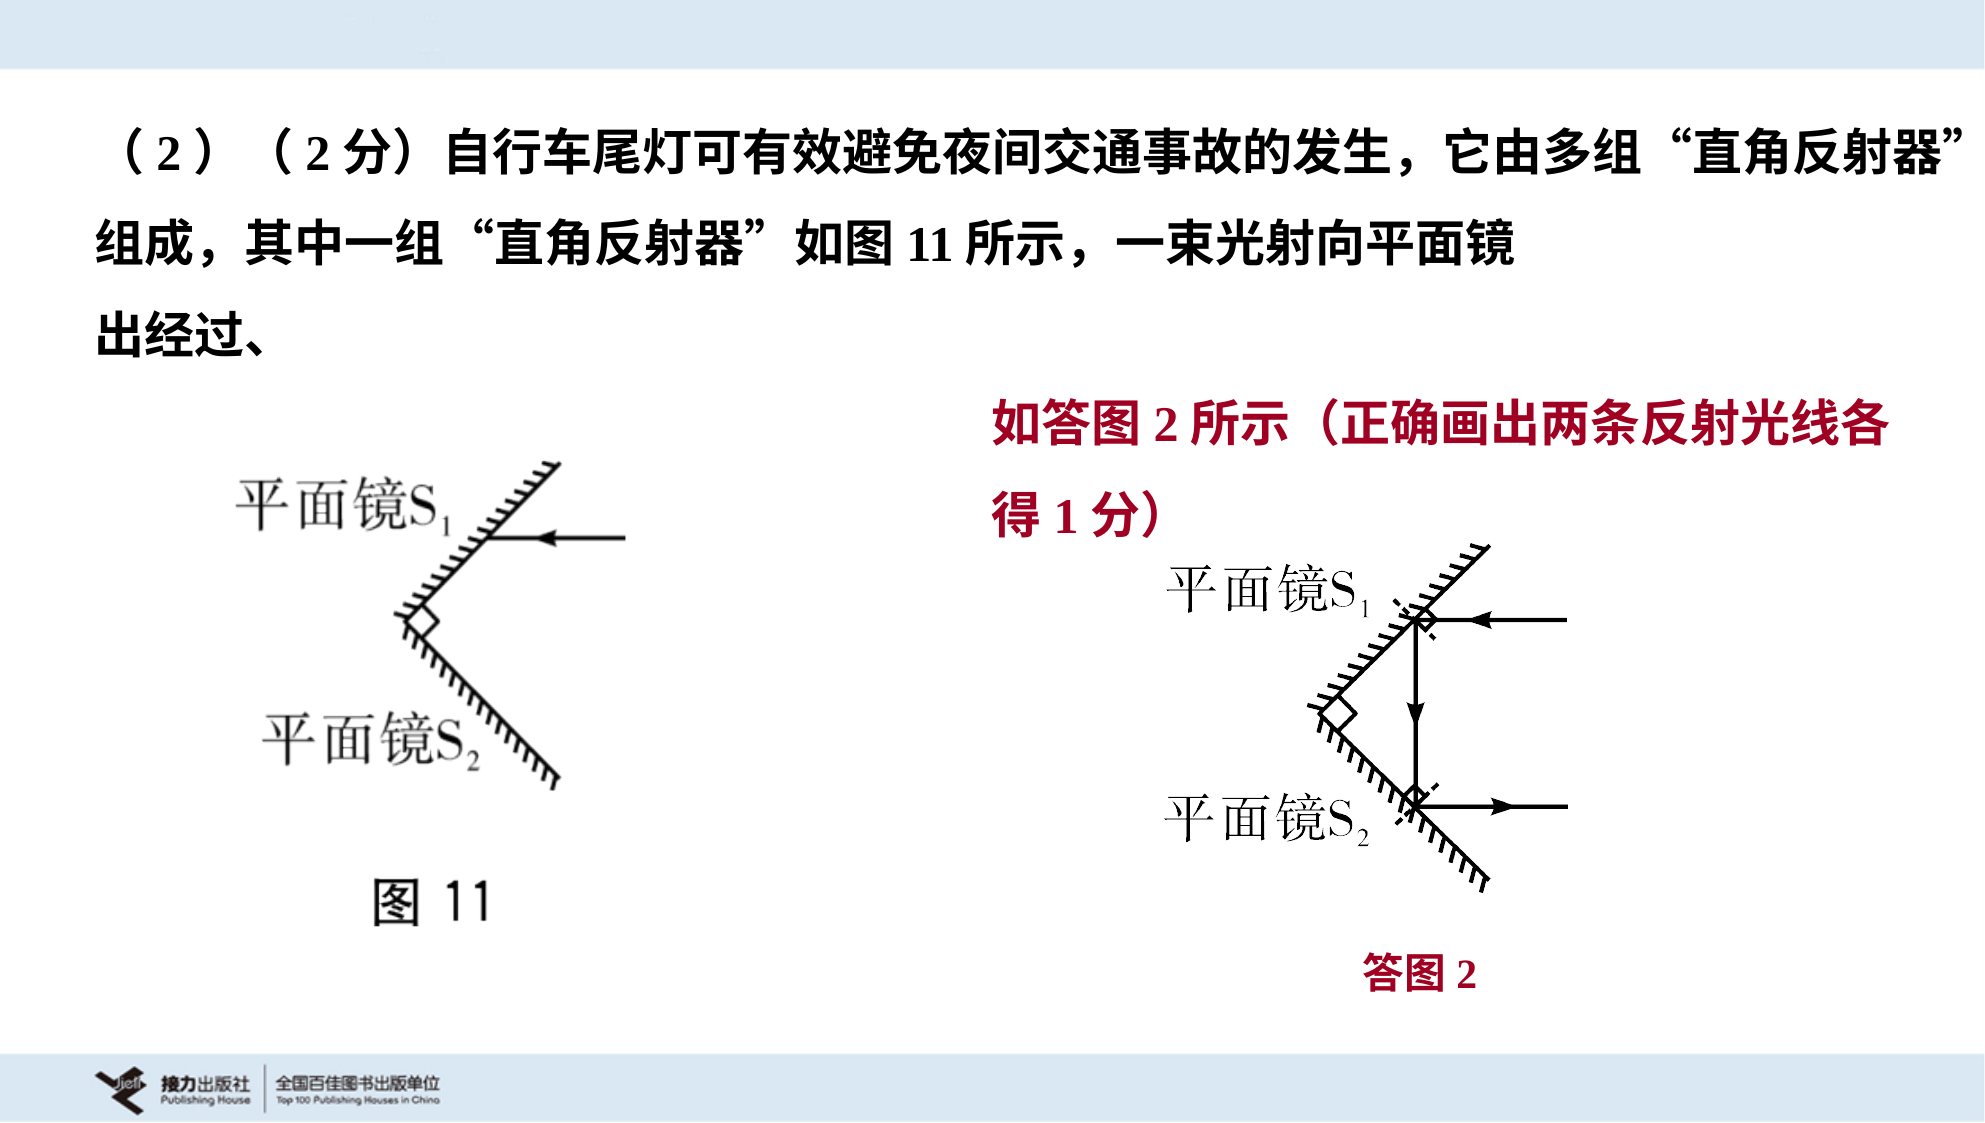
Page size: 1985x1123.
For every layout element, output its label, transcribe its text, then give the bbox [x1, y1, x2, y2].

picture [0, 0, 1985, 1122]
text_box 答图2 [1351, 909, 1489, 1057]
text_box 如答图2所示（正确画出两条反射光线各 得1分） [991, 360, 1890, 544]
